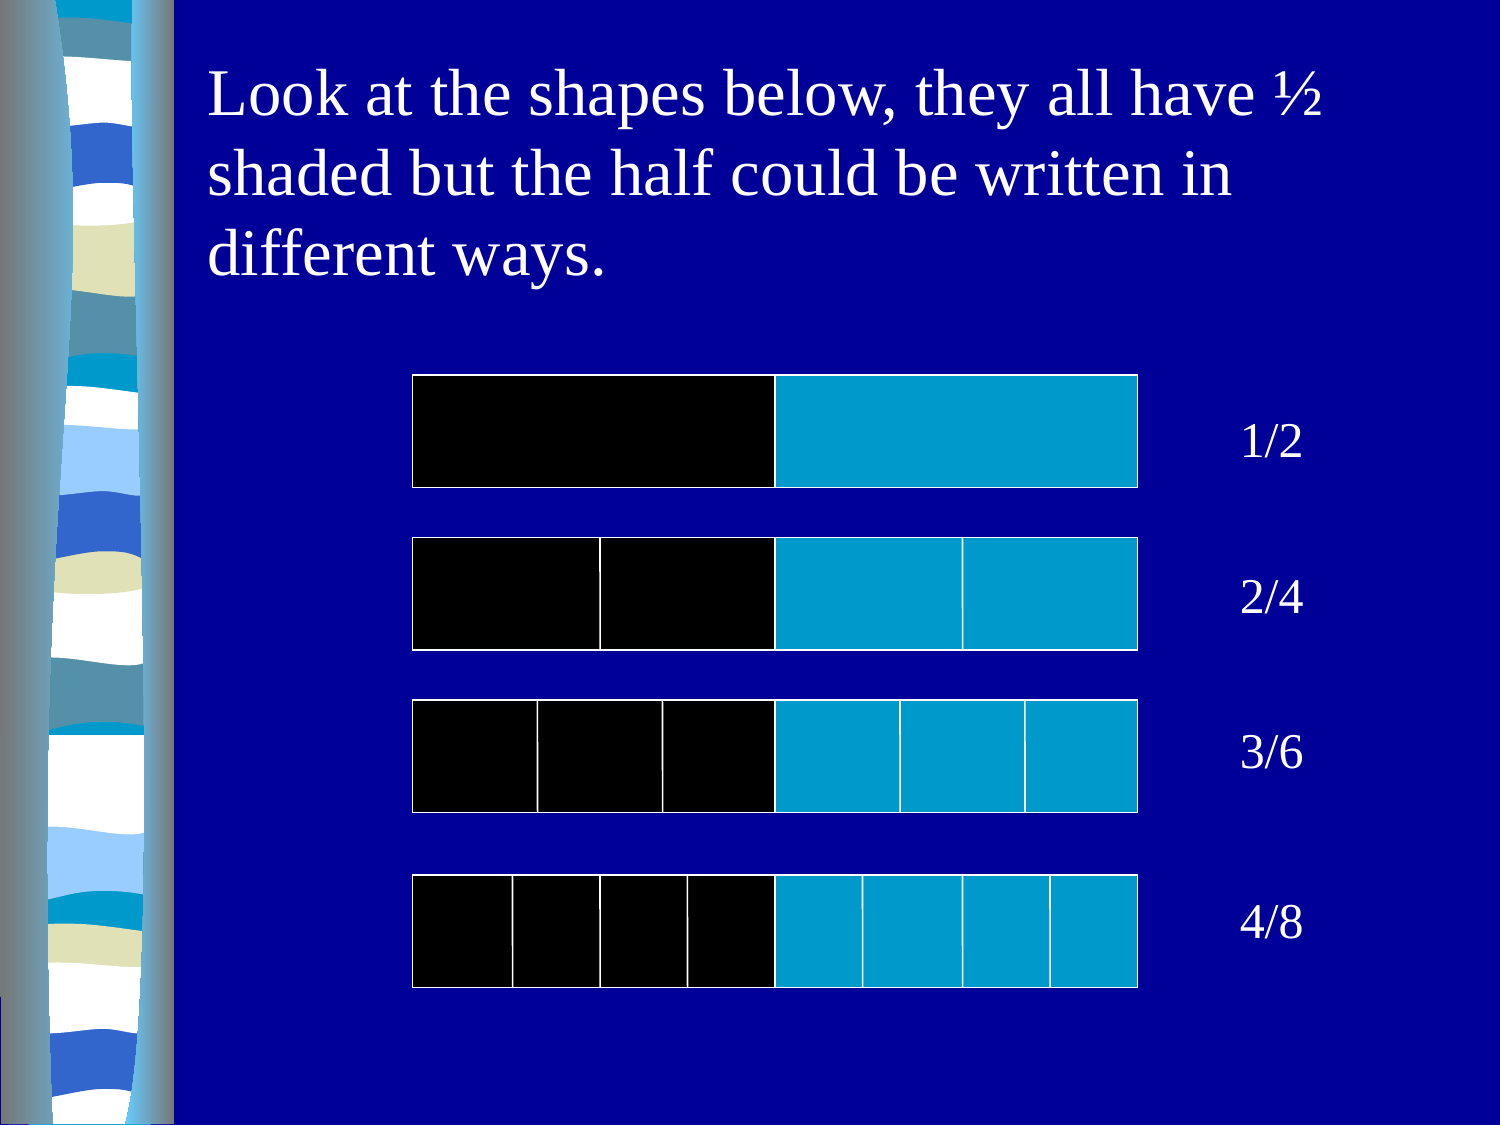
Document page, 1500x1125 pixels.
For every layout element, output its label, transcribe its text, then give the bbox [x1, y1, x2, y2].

text_box [963, 875, 1050, 988]
text_box [775, 699, 900, 813]
text_box [412, 699, 537, 813]
text_box [1051, 875, 1138, 988]
text_box [963, 537, 1138, 650]
text_box [412, 875, 512, 988]
text_box [663, 699, 775, 813]
text_box [901, 699, 1138, 813]
text_box [775, 875, 862, 988]
text_box [538, 699, 662, 813]
text_box [688, 875, 775, 988]
text_box [775, 375, 1138, 488]
text_box [513, 875, 600, 988]
text_box [412, 375, 775, 488]
text_box [412, 537, 600, 650]
text_box [863, 875, 962, 988]
title Look at the shapes below, they all have ½ shaded but the half could be written in different ways. [192, 74, 1468, 263]
text_box 1/2 2/4 3/6 4/8 [1224, 399, 1400, 957]
text_box [601, 537, 775, 650]
text_box [601, 875, 687, 988]
text_box [775, 537, 962, 650]
